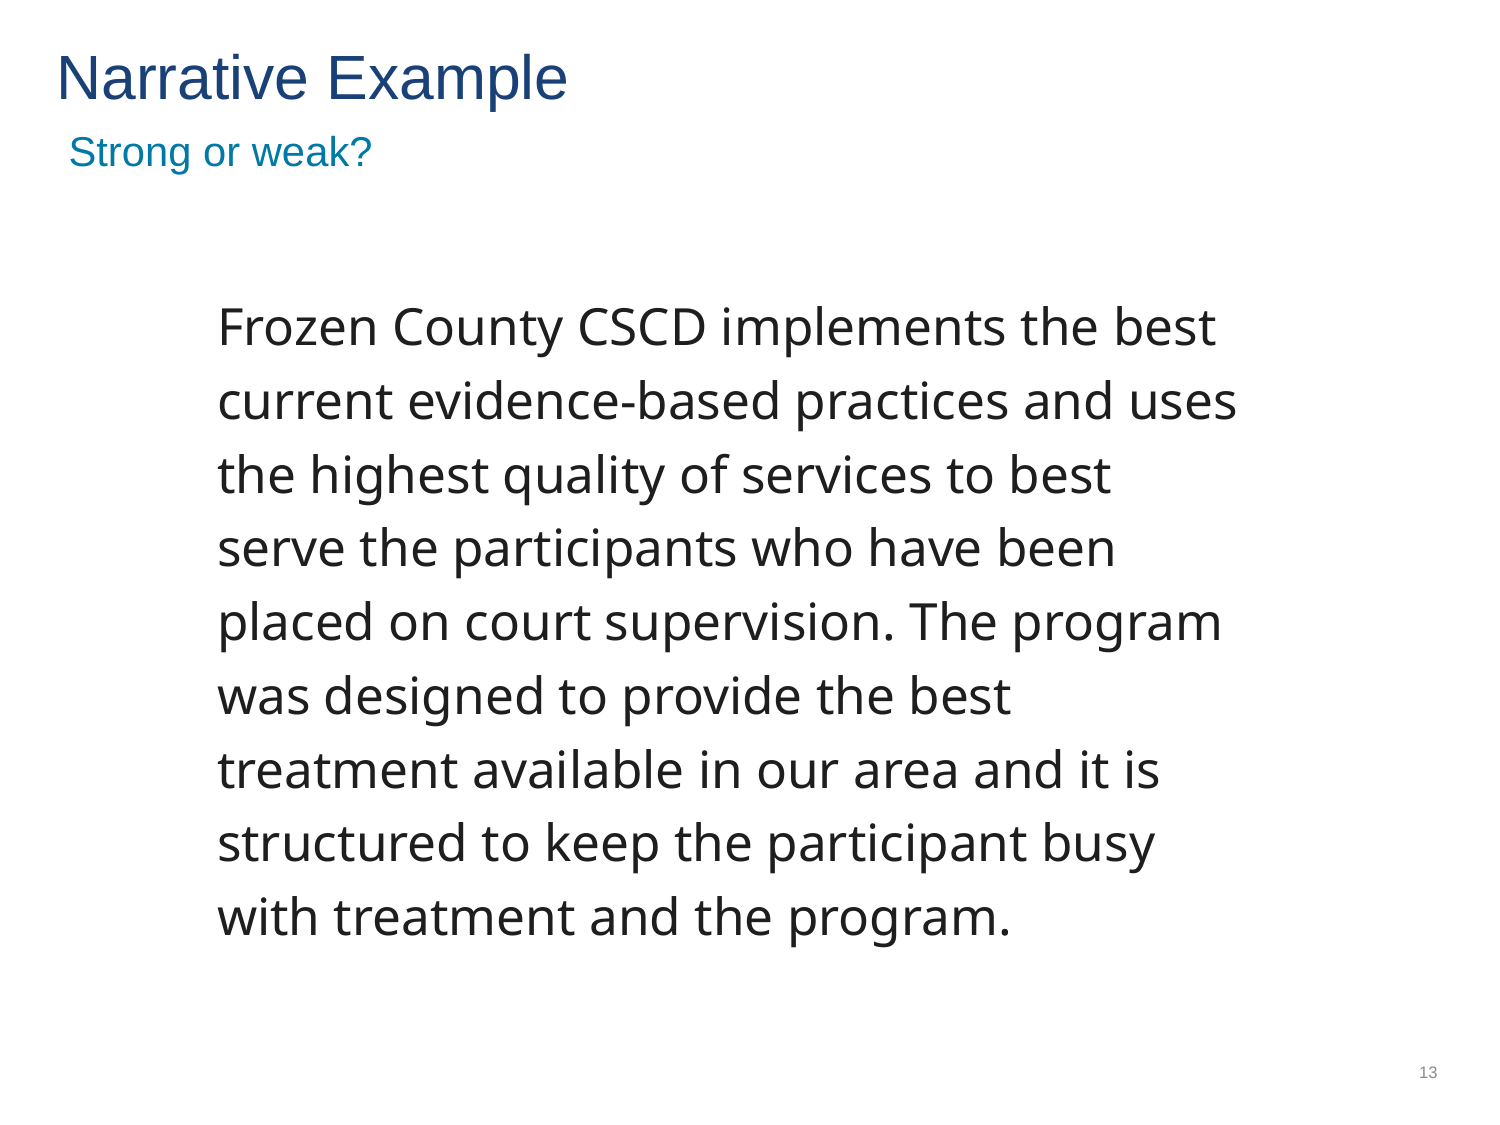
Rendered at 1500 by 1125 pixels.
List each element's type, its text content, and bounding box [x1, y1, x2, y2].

text_box Frozen County CSCD implements the best current evidence-based practices and uses the highest quality of services to best serve the participants who have been placed on court supervision. The program was designed to provide the best treatment available in our area and it is structured to keep the participant busy with treatment and the program. [202, 274, 1265, 966]
title Narrative Example [56, 37, 1433, 115]
text_box [60, 125, 1437, 225]
slide_number 13 [1307, 1051, 1438, 1093]
text_box Strong or weak? [53, 117, 1414, 218]
